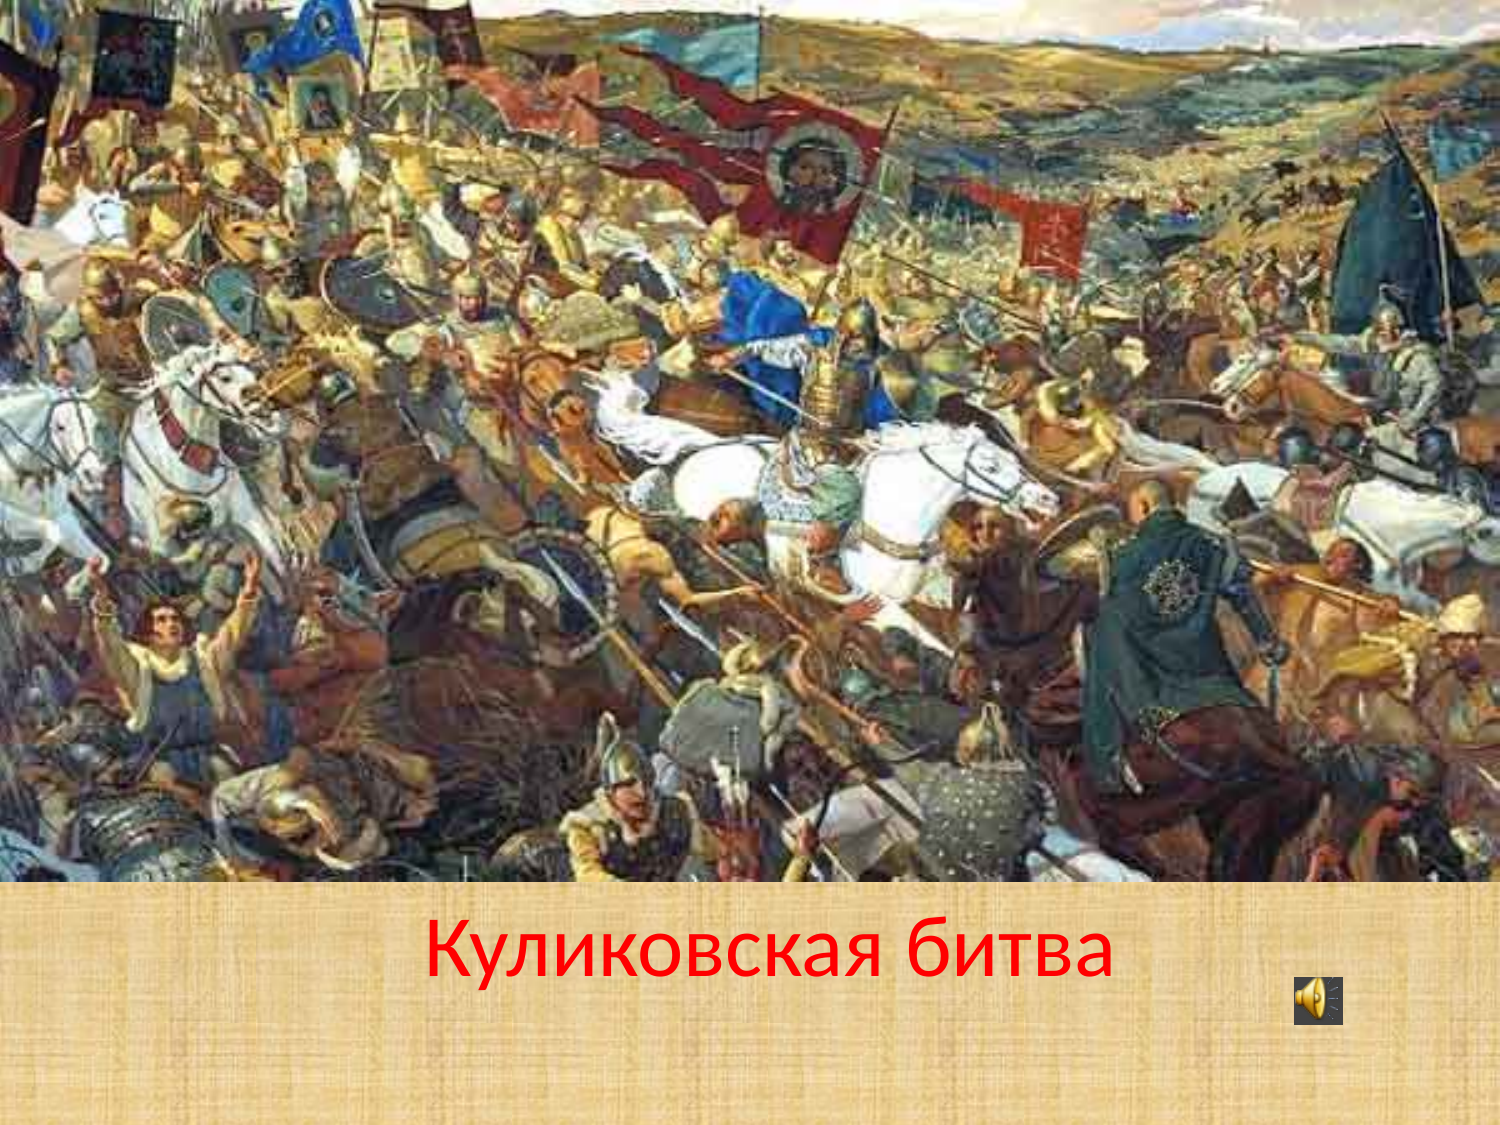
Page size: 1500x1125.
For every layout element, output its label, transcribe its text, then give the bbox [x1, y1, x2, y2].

subtitle Куликовская битва [41, 888, 1500, 1125]
picture [1293, 975, 1344, 1027]
picture [0, 0, 1500, 1125]
